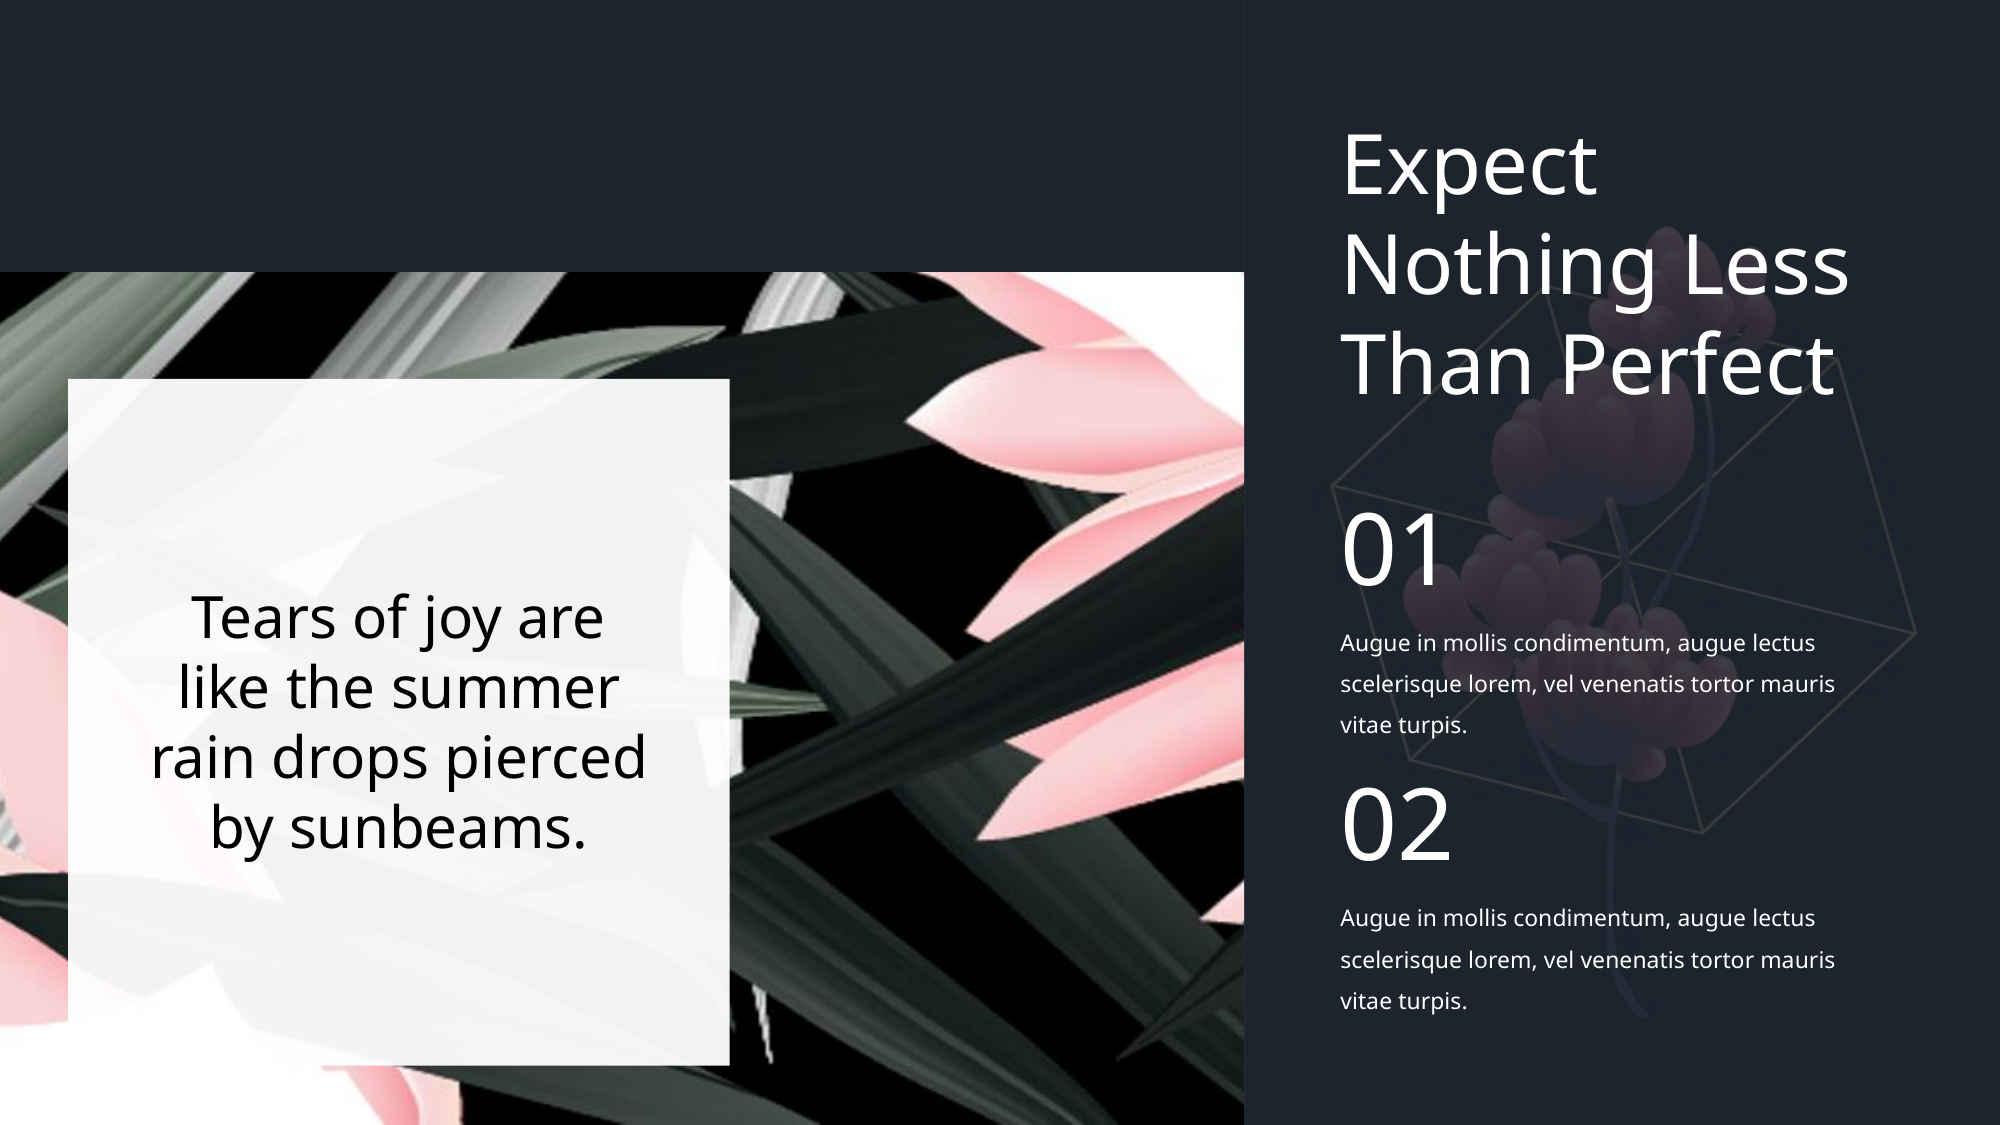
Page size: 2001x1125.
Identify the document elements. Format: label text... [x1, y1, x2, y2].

text_box Expect Nothing Less Than Perfect [1325, 103, 1919, 419]
text_box 02 [1325, 753, 1554, 889]
text_box Augue in mollis condimentum, augue lectus scelerisque lorem, vel venenatis tortor mauris vitae turpis. [1325, 882, 1874, 1022]
text_box 01 [1325, 477, 1554, 613]
picture [0, 272, 1245, 1125]
text_box Augue in mollis condimentum, augue lectus scelerisque lorem, vel venenatis tortor mauris vitae turpis. [1325, 607, 1874, 746]
text_box [1243, 0, 2000, 1125]
